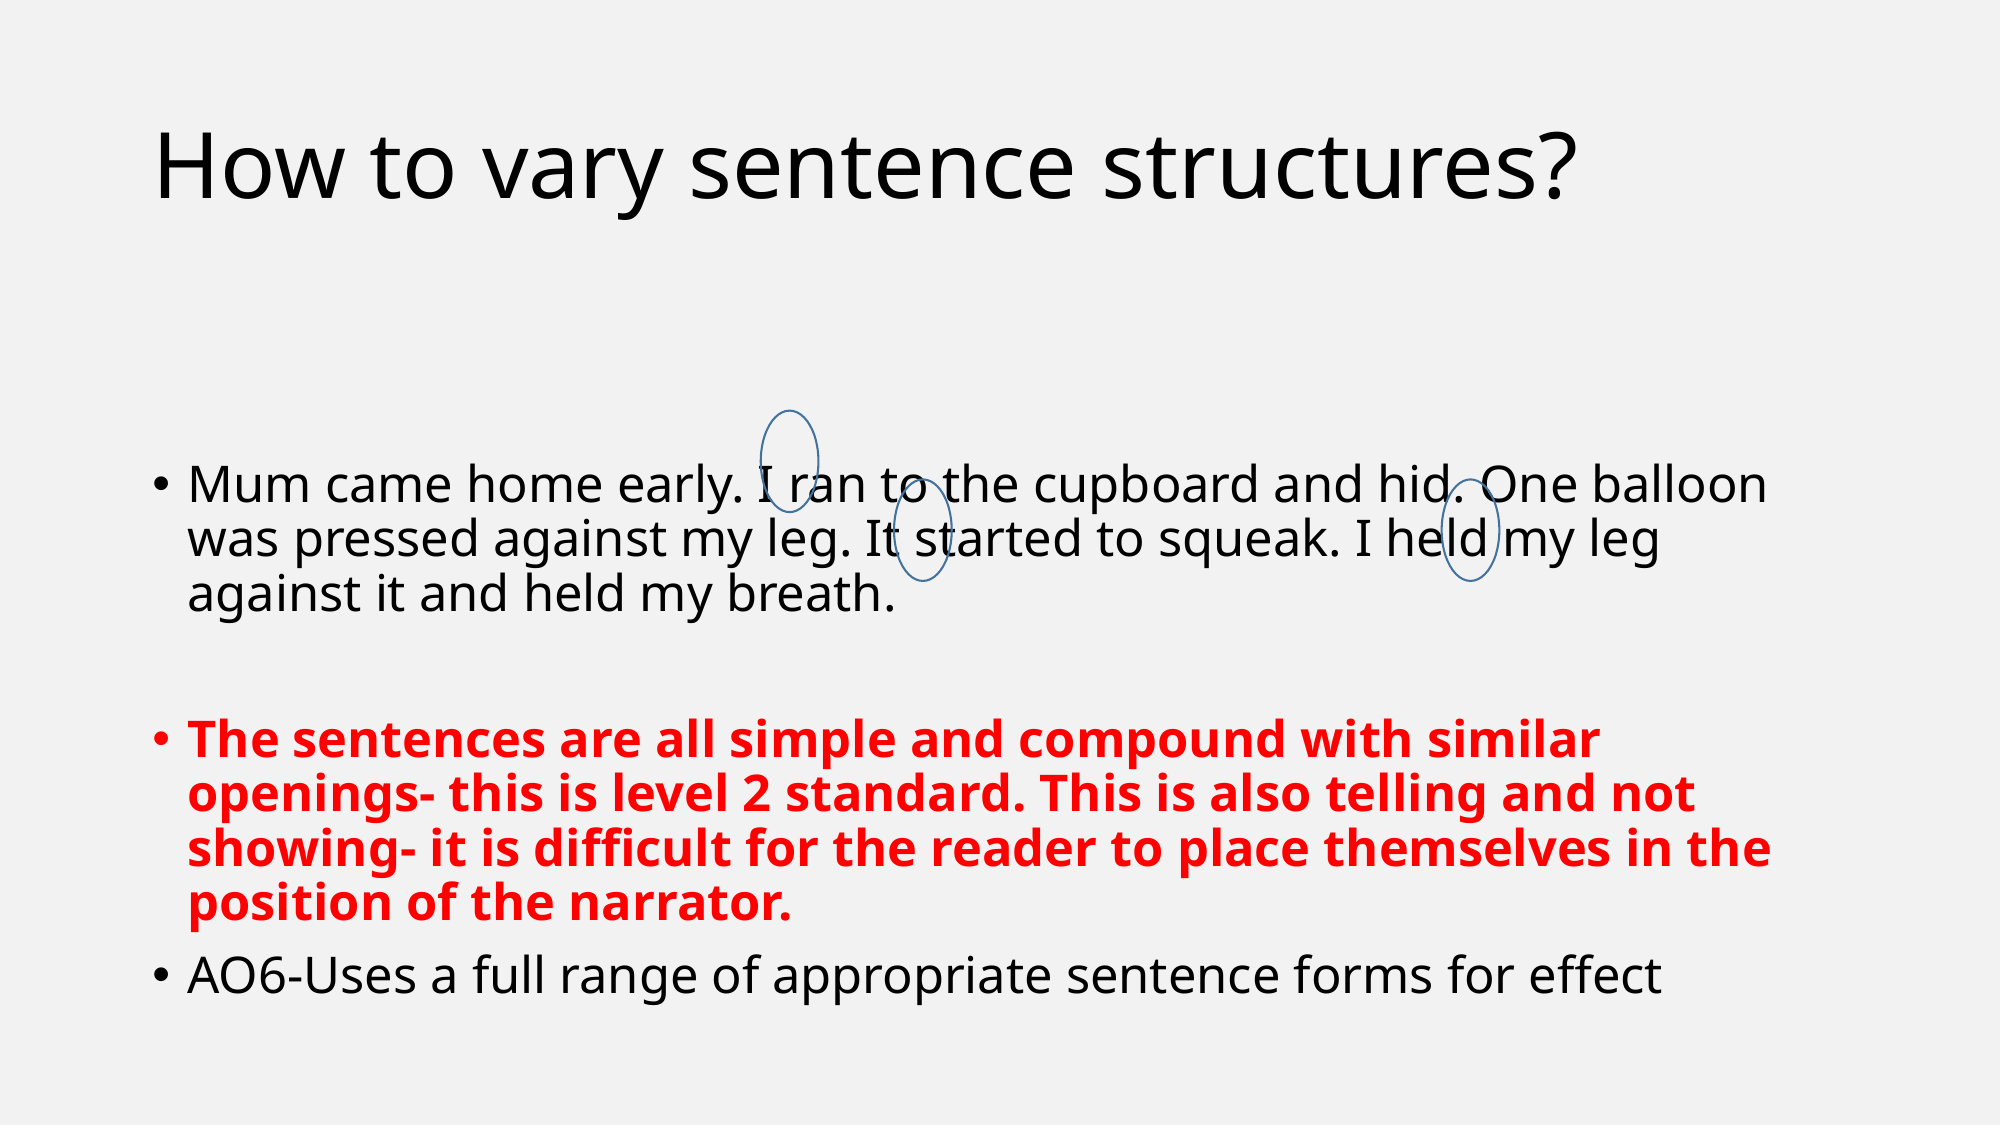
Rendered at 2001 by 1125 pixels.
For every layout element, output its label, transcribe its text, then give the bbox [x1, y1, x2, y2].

text_box [1440, 478, 1501, 582]
list Mum came home early. I ran to the cupboard and hid. One balloon was pressed against my leg. It started to squeak. I held my leg against it and held my breath. The sentences are all simple and compound with similar openings- this is level 2 standard. This is also telling and not showing- it is difficult for the reader to place themselves in the position of the narrator. AO6-Uses a full range of appropriate sentence forms for effect [137, 299, 1863, 1014]
title How to vary sentence structures? [137, 59, 1863, 278]
text_box [893, 478, 953, 582]
text_box [759, 409, 820, 514]
